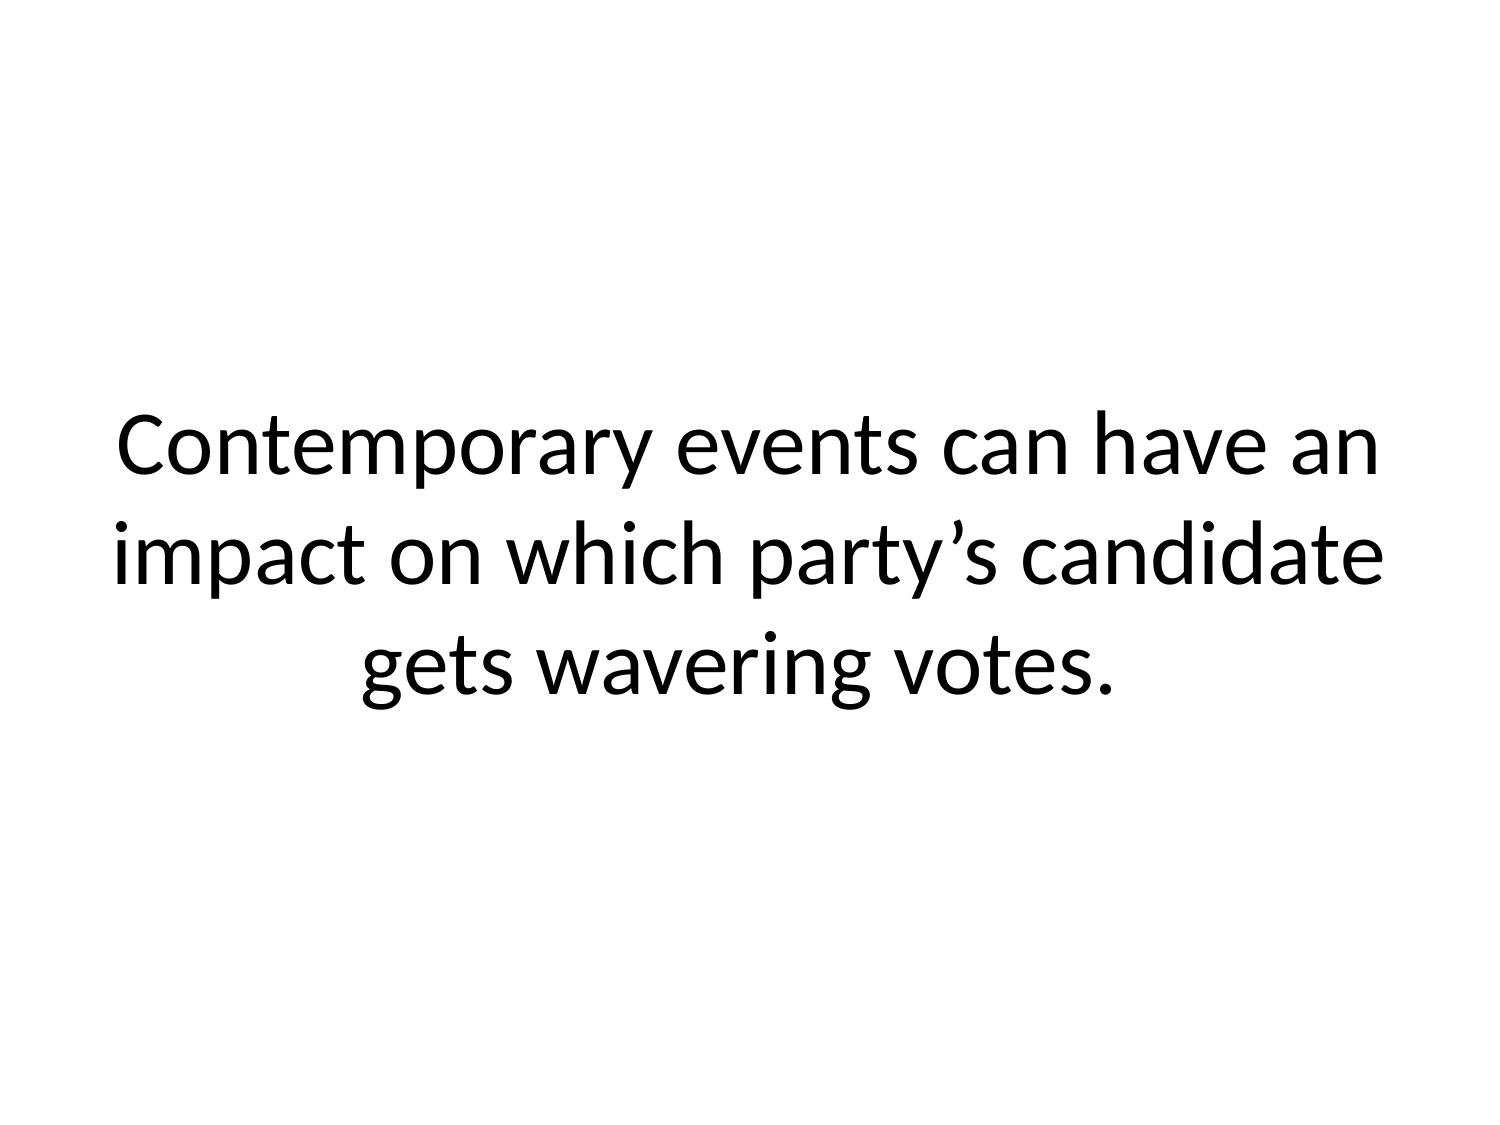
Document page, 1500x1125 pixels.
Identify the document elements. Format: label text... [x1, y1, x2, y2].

title Contemporary events can have an impact on which party’s candidate gets wavering votes. [74, 44, 1426, 1051]
